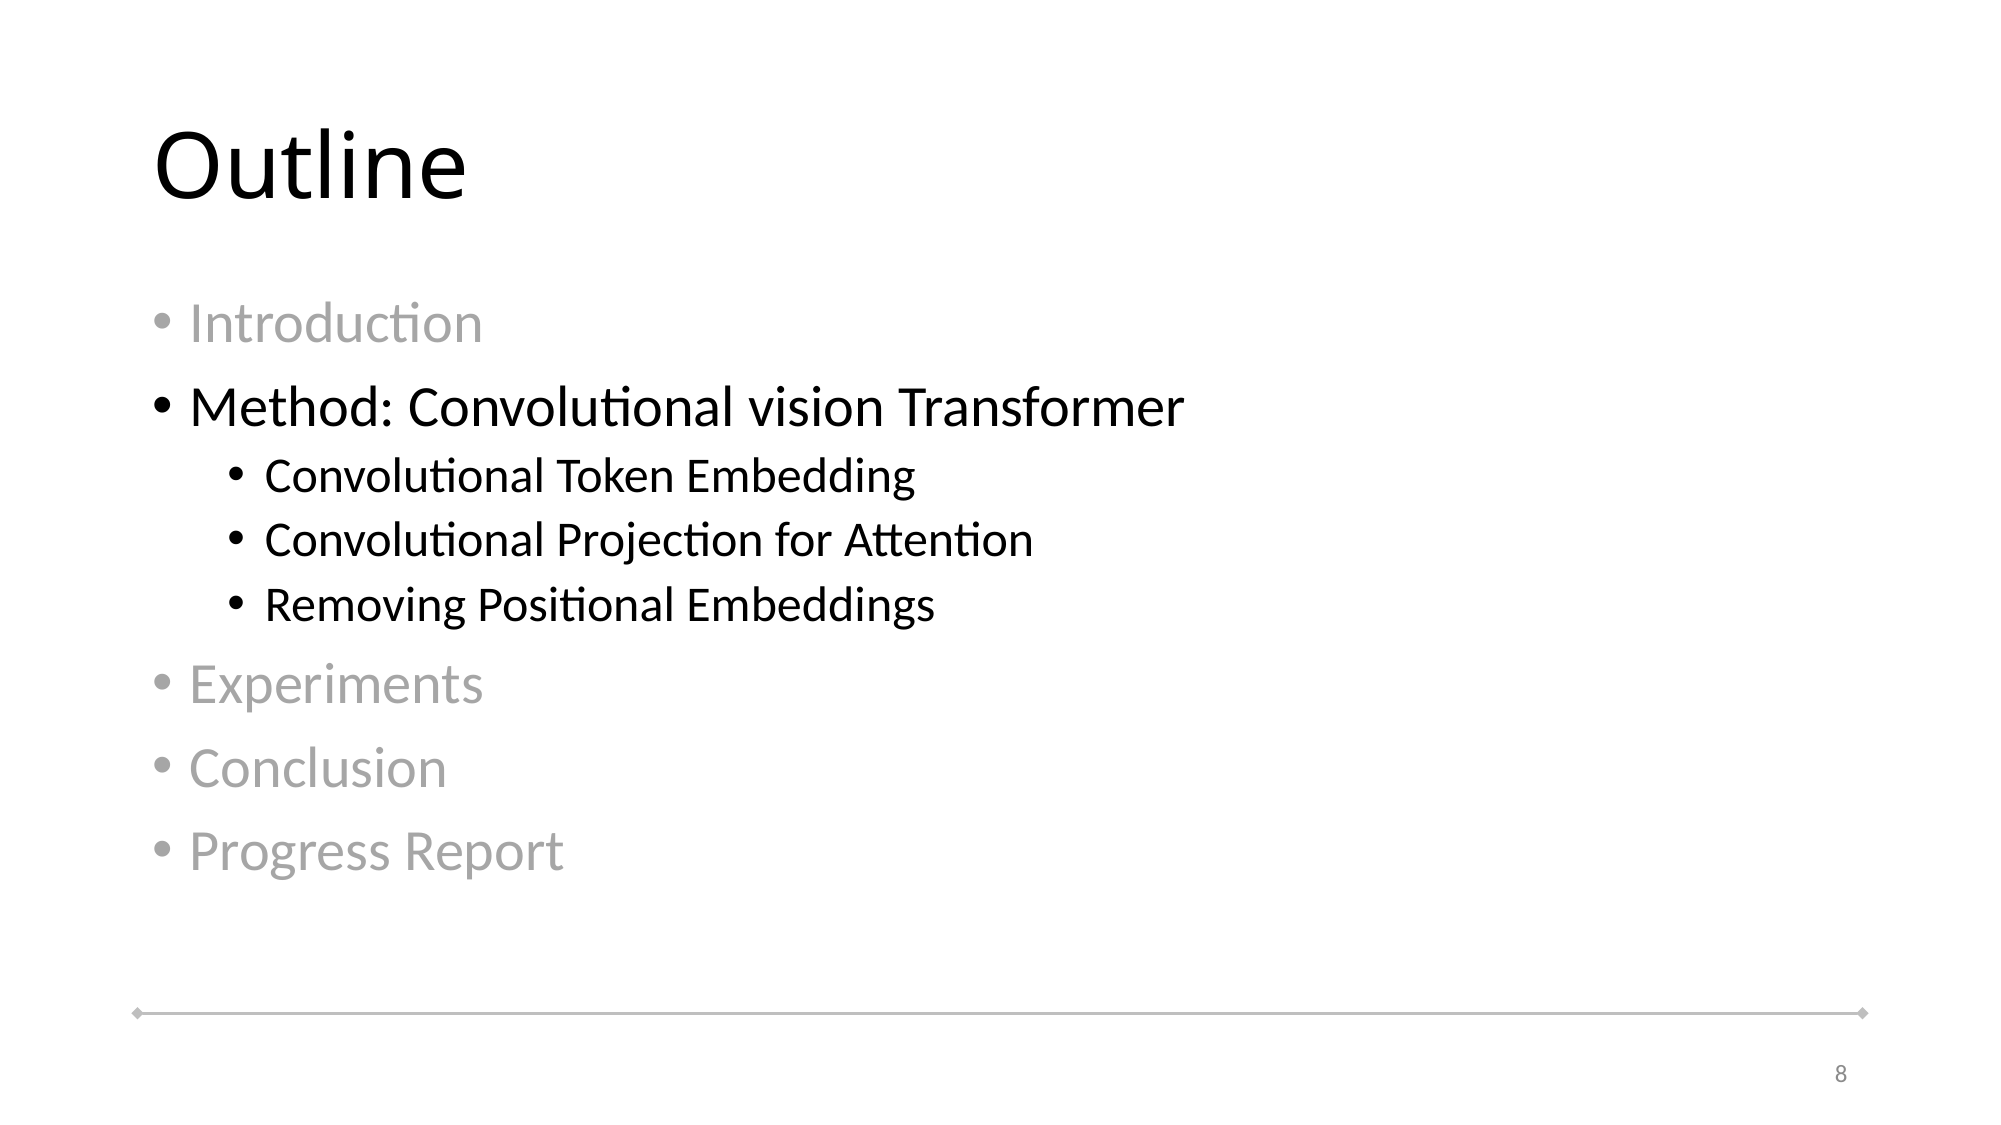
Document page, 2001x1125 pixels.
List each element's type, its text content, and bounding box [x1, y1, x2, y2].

slide_number 8 [1412, 1042, 1863, 1103]
list Introduction Method: Convolutional vision Transformer Convolutional Token Embedding Convolutional Projection for Attention Removing Positional Embeddings Experiments Conclusion Progress Report [137, 284, 1863, 1012]
title Outline [137, 59, 1863, 278]
